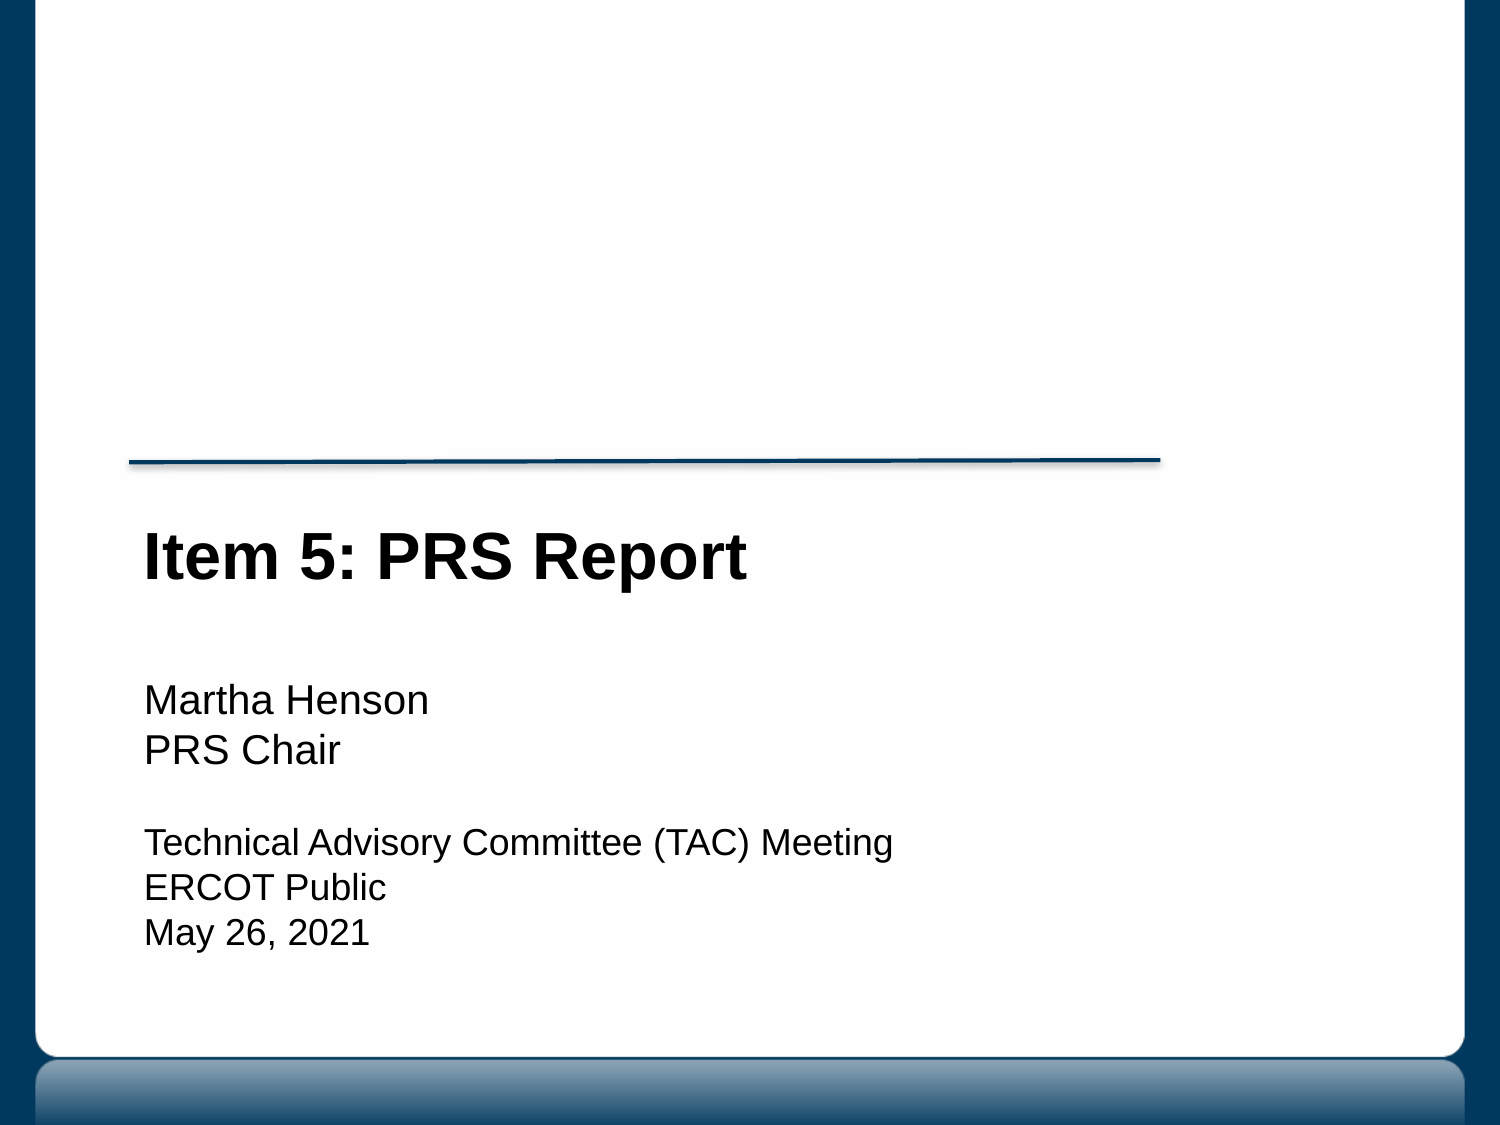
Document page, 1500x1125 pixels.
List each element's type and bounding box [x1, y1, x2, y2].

text_box [128, 459, 1367, 931]
picture [35, 0, 1465, 1125]
